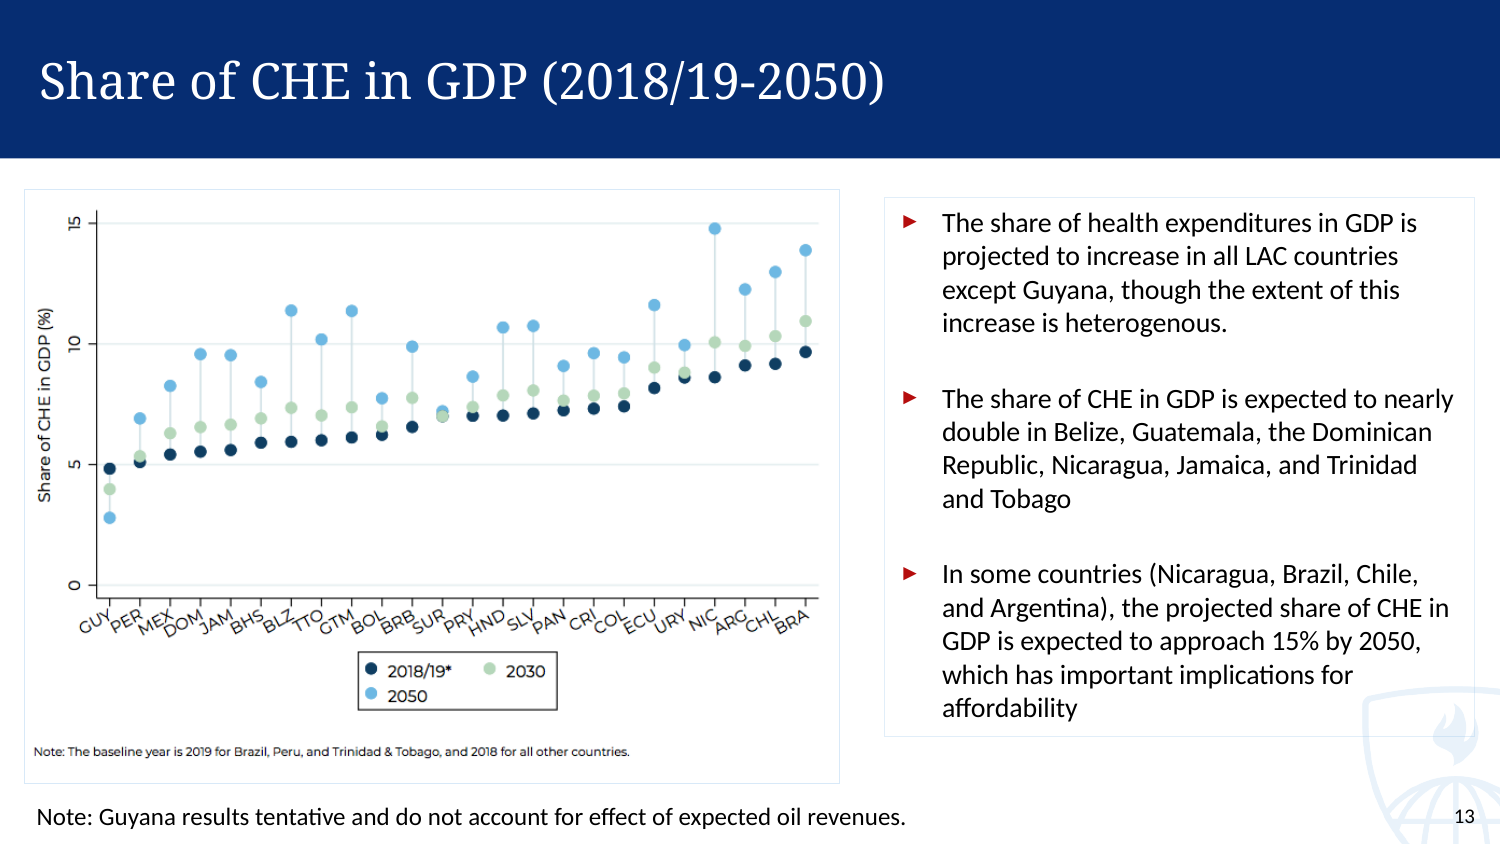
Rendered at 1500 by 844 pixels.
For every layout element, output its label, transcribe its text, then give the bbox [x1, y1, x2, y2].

text_box Note: Guyana results tentative and do not account for effect of expected oil revenues. [21, 792, 1369, 838]
slide_number 13 [1368, 783, 1475, 829]
list The share of health expenditures in GDP is projected to increase in all LAC countries except Guyana, though the extent of this increase is heterogenous. The share of CHE in GDP is expected to nearly double in Belize, Guatemala, the Dominican Republic, Nicaragua, Jamaica, and Trinidad and Tobago In some countries (Nicaragua, Brazil, Chile, and Argentina), the projected share of CHE in GDP is expected to approach 15% by 2050, which has important implications for affordability [884, 197, 1475, 737]
title Share of CHE in GDP (2018/19-2050) [24, 8, 1478, 150]
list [24, 189, 840, 784]
picture [1360, 684, 1500, 844]
